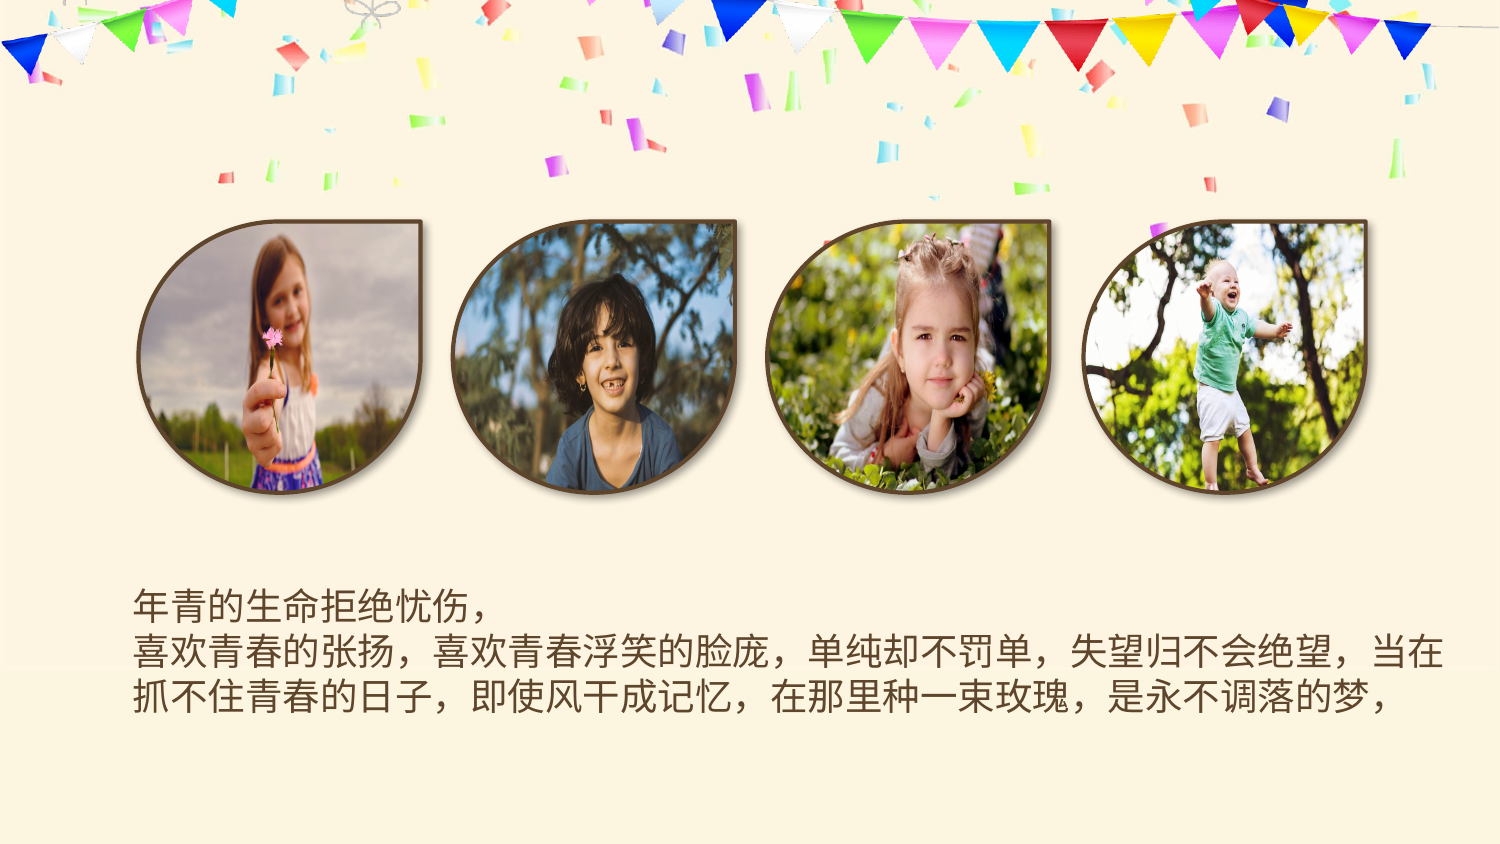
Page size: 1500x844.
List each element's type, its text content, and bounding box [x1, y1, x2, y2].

text_box [765, 219, 1052, 495]
text_box [450, 219, 737, 495]
text_box [1081, 219, 1368, 495]
picture [0, 0, 1500, 670]
text_box 年青的生命拒绝忧伤， 喜欢青春的张扬，喜欢青春浮笑的脸庞，单纯却不罚单，失望归不会绝望，当在抓不住青春的日子，即使风干成记忆，在那里种一束玫瑰，是永不调落的梦， [118, 575, 1471, 726]
text_box [136, 219, 423, 495]
